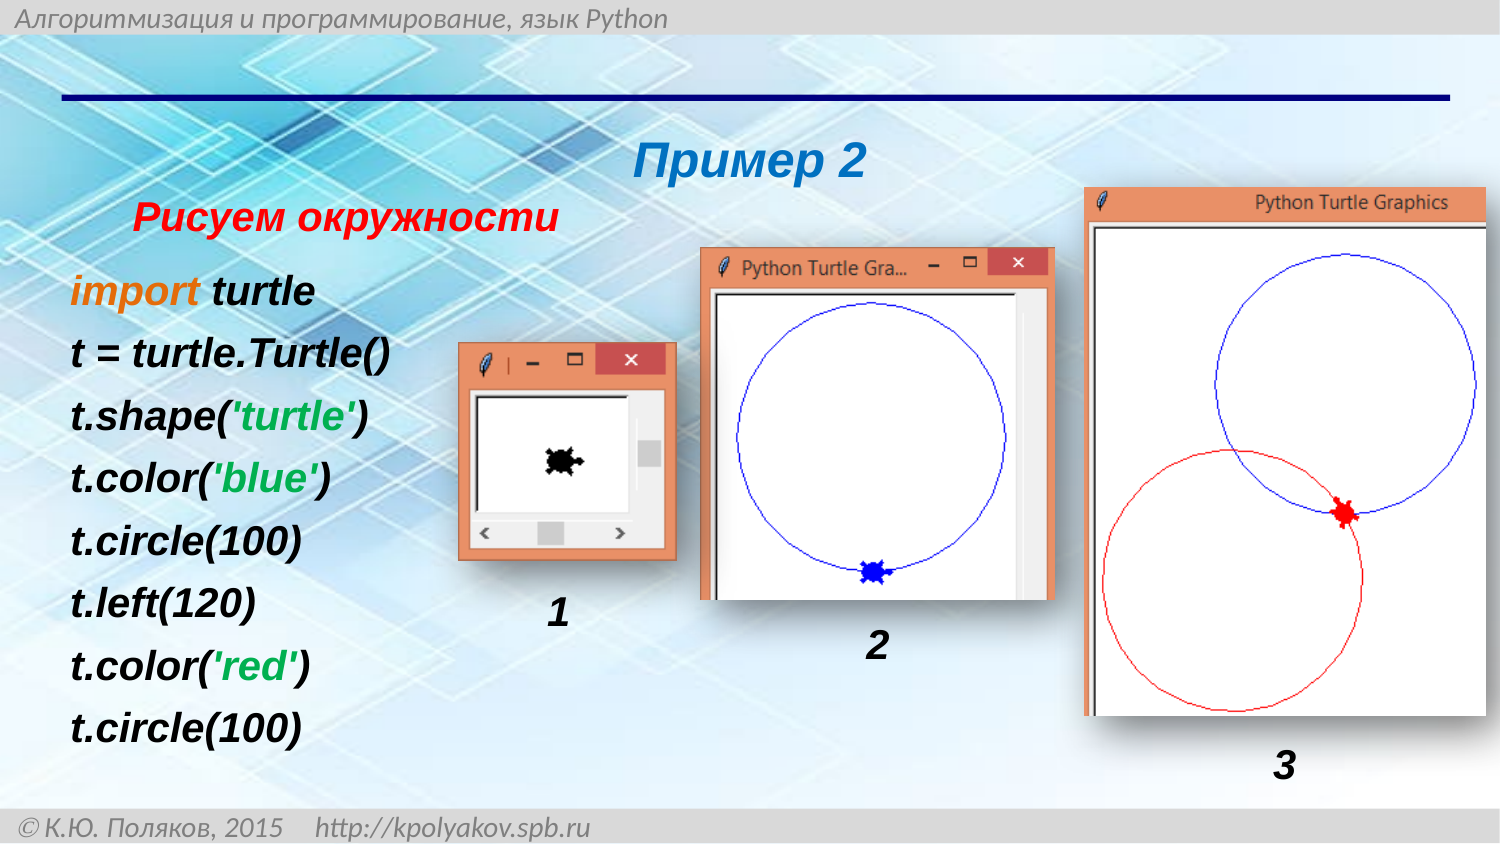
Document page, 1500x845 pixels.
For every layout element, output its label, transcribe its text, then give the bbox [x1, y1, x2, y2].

text_box 2 [851, 610, 905, 675]
text_box Пример 2 [63, 121, 1437, 193]
text_box Рисуем окружности [37, 182, 655, 247]
text_box 3 [1258, 730, 1311, 796]
picture [0, 35, 1500, 808]
text_box 1 [532, 577, 585, 642]
text_box [501, 11, 1441, 96]
text_box import turtle t = turtle.Turtle() t.shape('turtle') t.color('blue') t.circle(100) t.left(120) t.color('red') t.circle(100) [55, 256, 433, 759]
